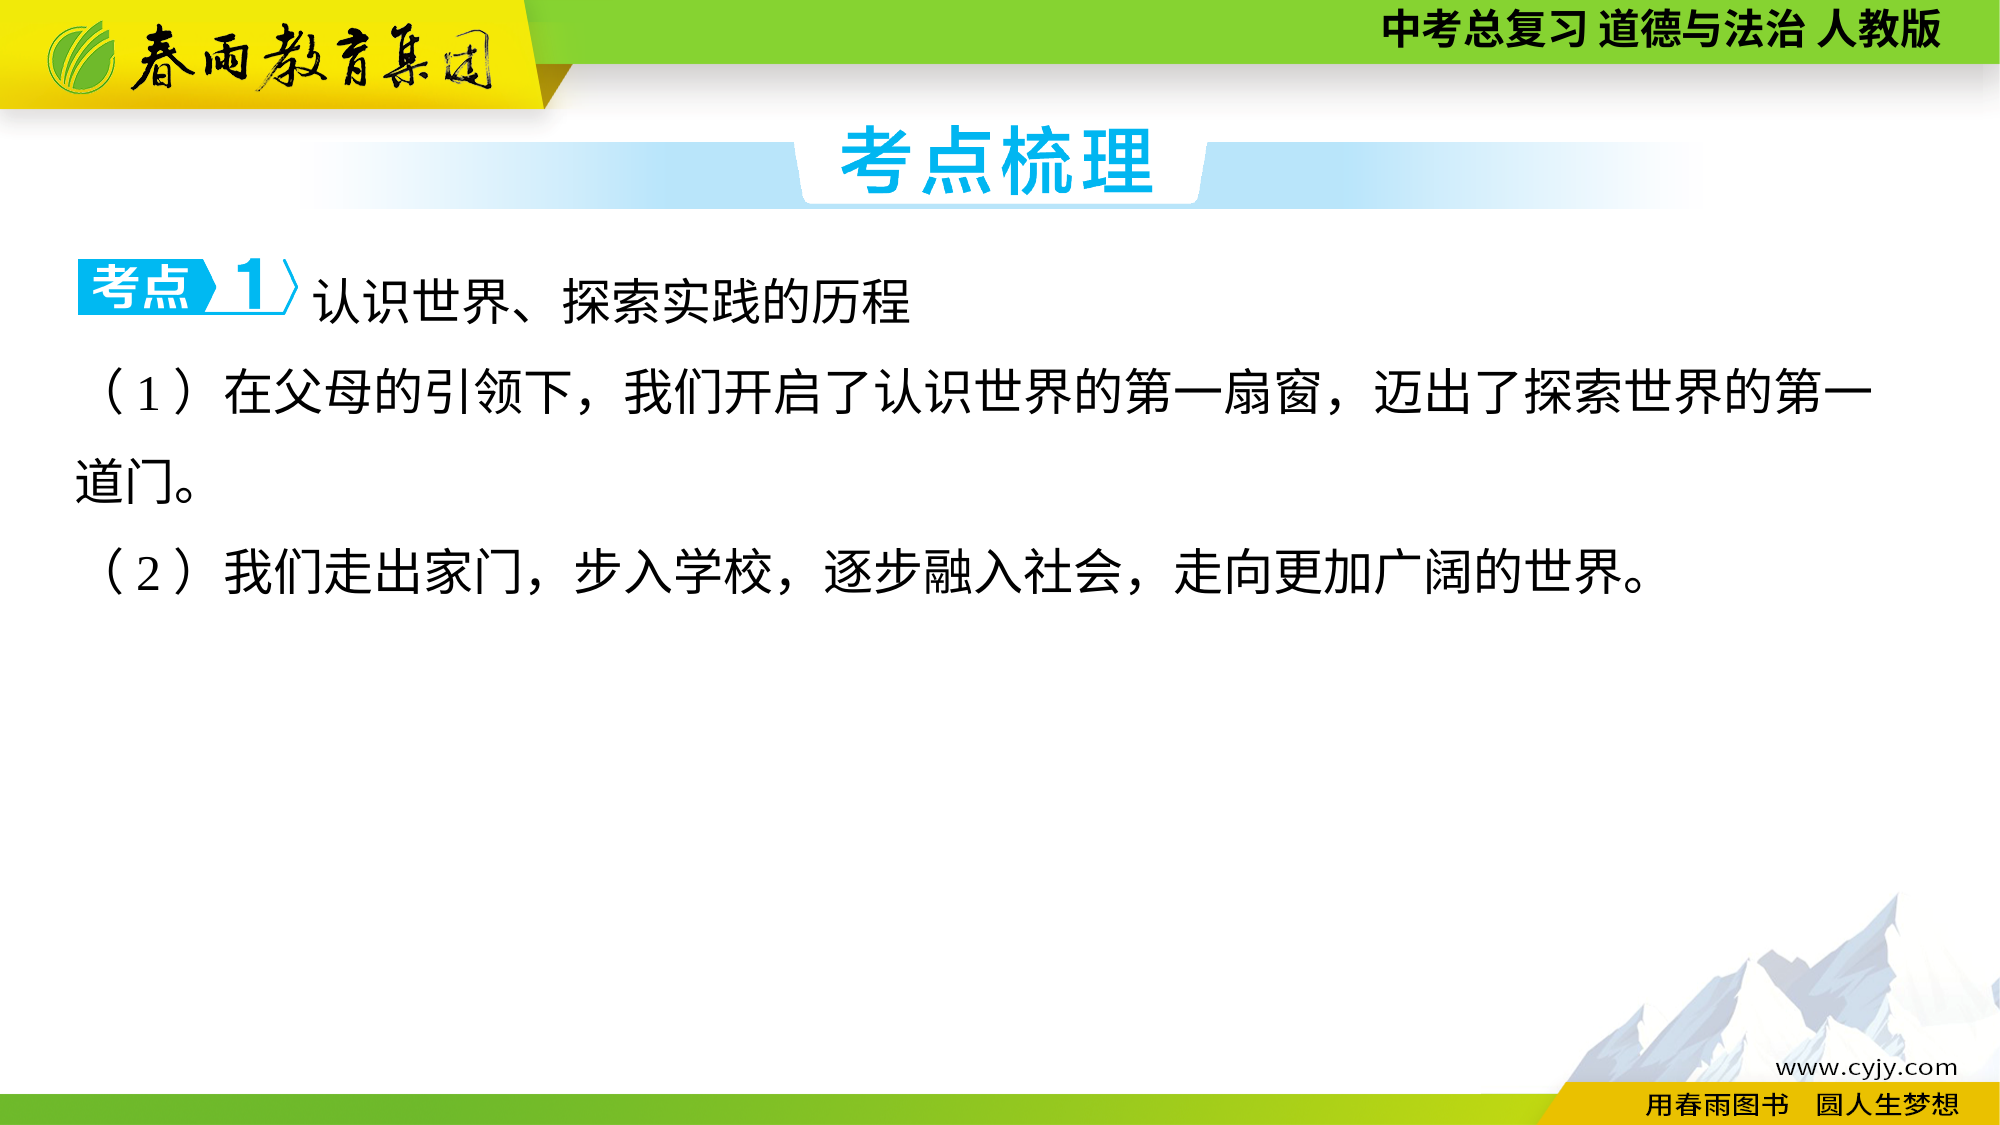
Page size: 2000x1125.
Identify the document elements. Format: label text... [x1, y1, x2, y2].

picture [0, 0, 2000, 1125]
list 认识世界、探索实践的历程 （1）在父母的引领下，我们开启了认识世界的第一扇窗，迈出了探索世界的第一 道门。 （2）我们走出家门，步入学校，逐步融入社会，走向更加广阔的世界。 [59, 233, 1944, 601]
